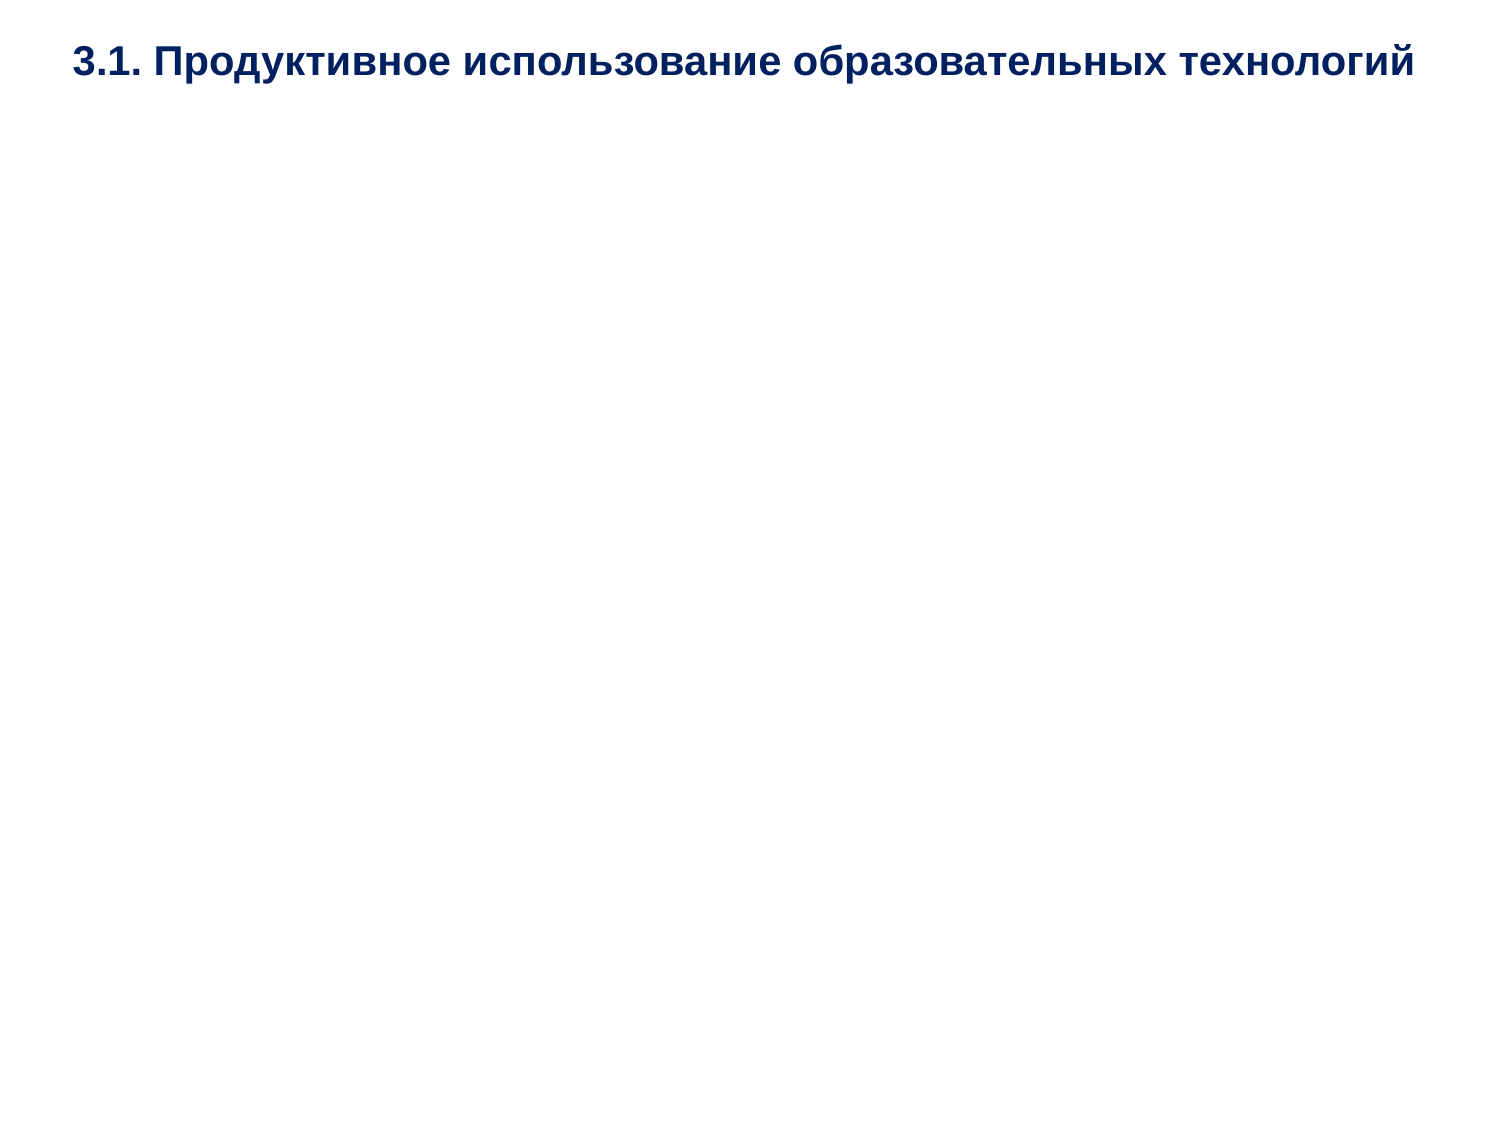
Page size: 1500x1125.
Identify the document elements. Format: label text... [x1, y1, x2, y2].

title 3.1. Продуктивное использование образовательных технологий [53, 4, 1436, 114]
